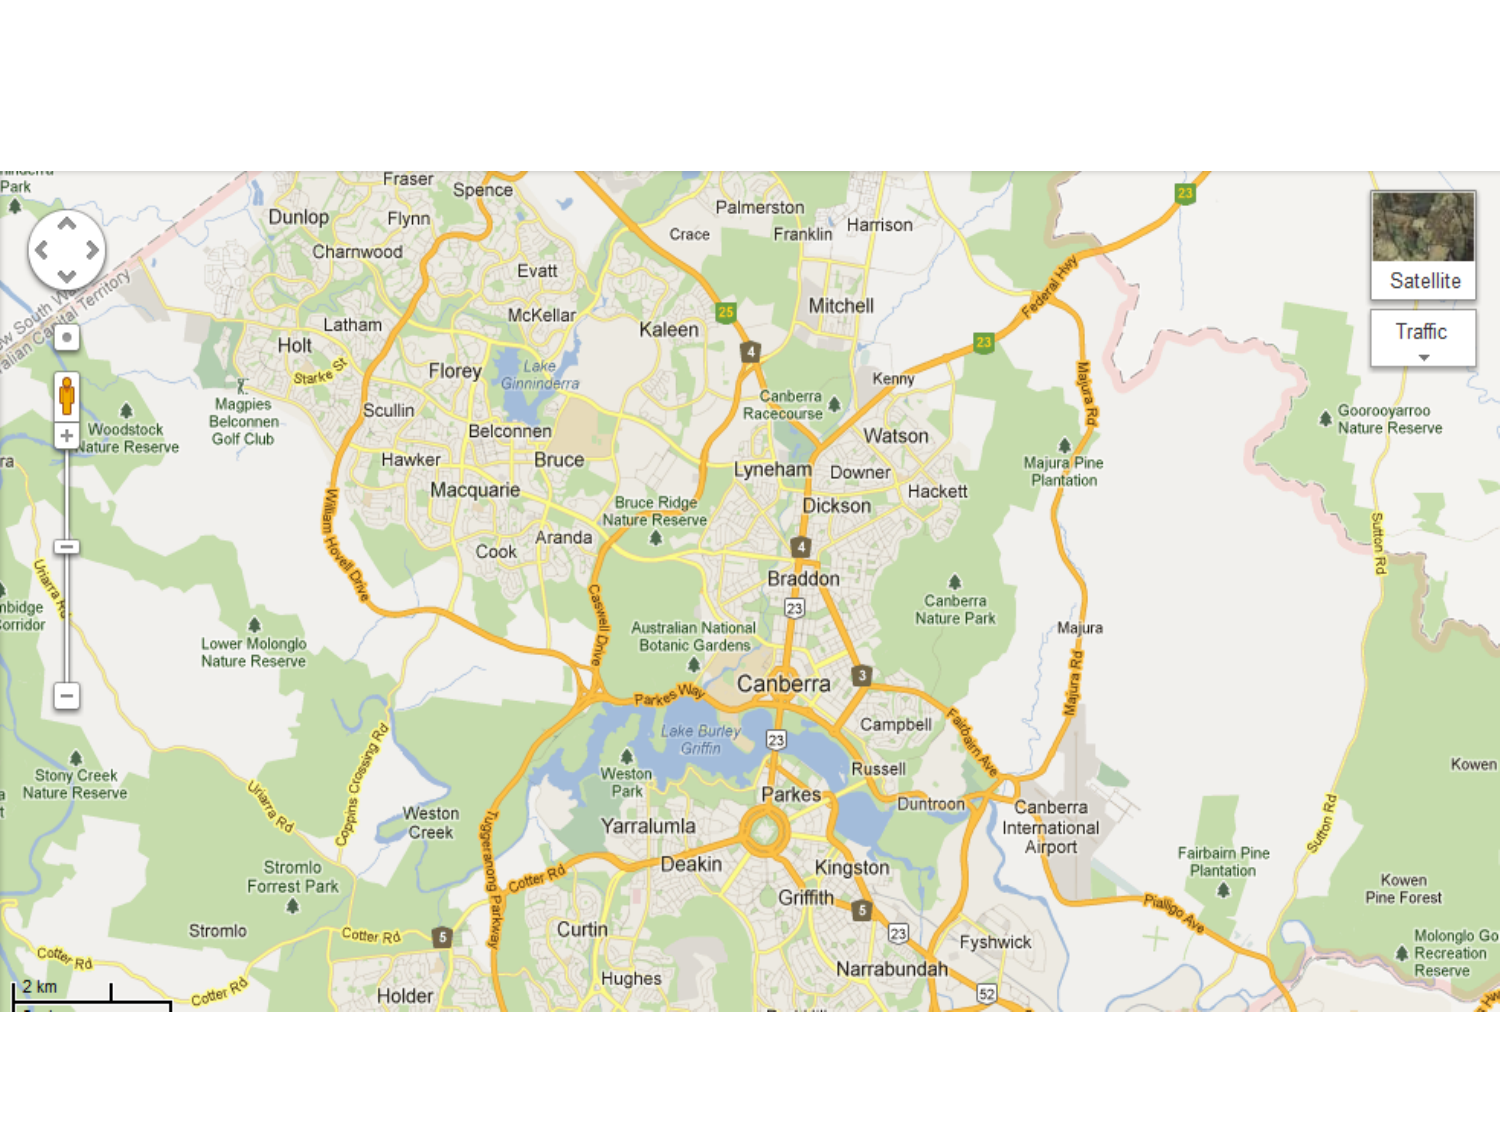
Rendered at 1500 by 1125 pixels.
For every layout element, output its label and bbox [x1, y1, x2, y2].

list [0, 171, 1500, 1012]
